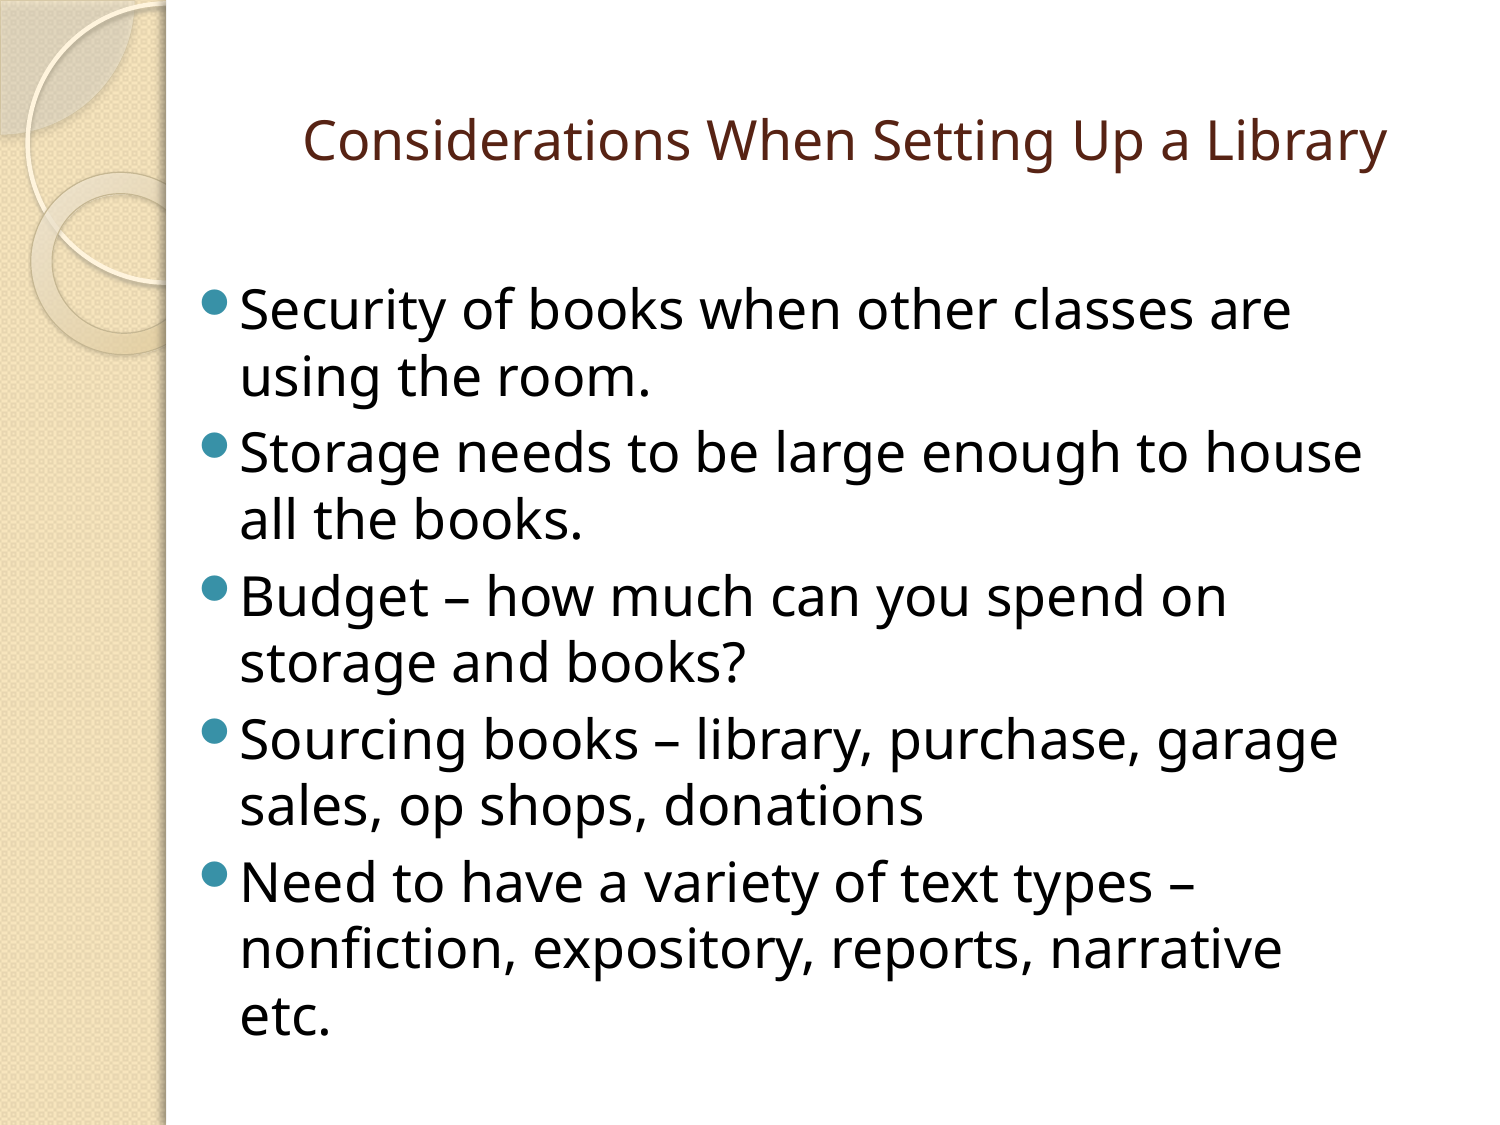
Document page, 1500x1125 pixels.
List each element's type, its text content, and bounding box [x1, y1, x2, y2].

title Considerations When Setting Up a Library [230, 78, 1461, 266]
list Security of books when other classes are using the room. Storage needs to be large enough to house all the books. Budget – how much can you spend on storage and books? Sourcing books – library, purchase, garage sales, op shops, donations Need to have a variety of text types – nonfiction, expository, reports, narrative etc. [171, 267, 1402, 1055]
